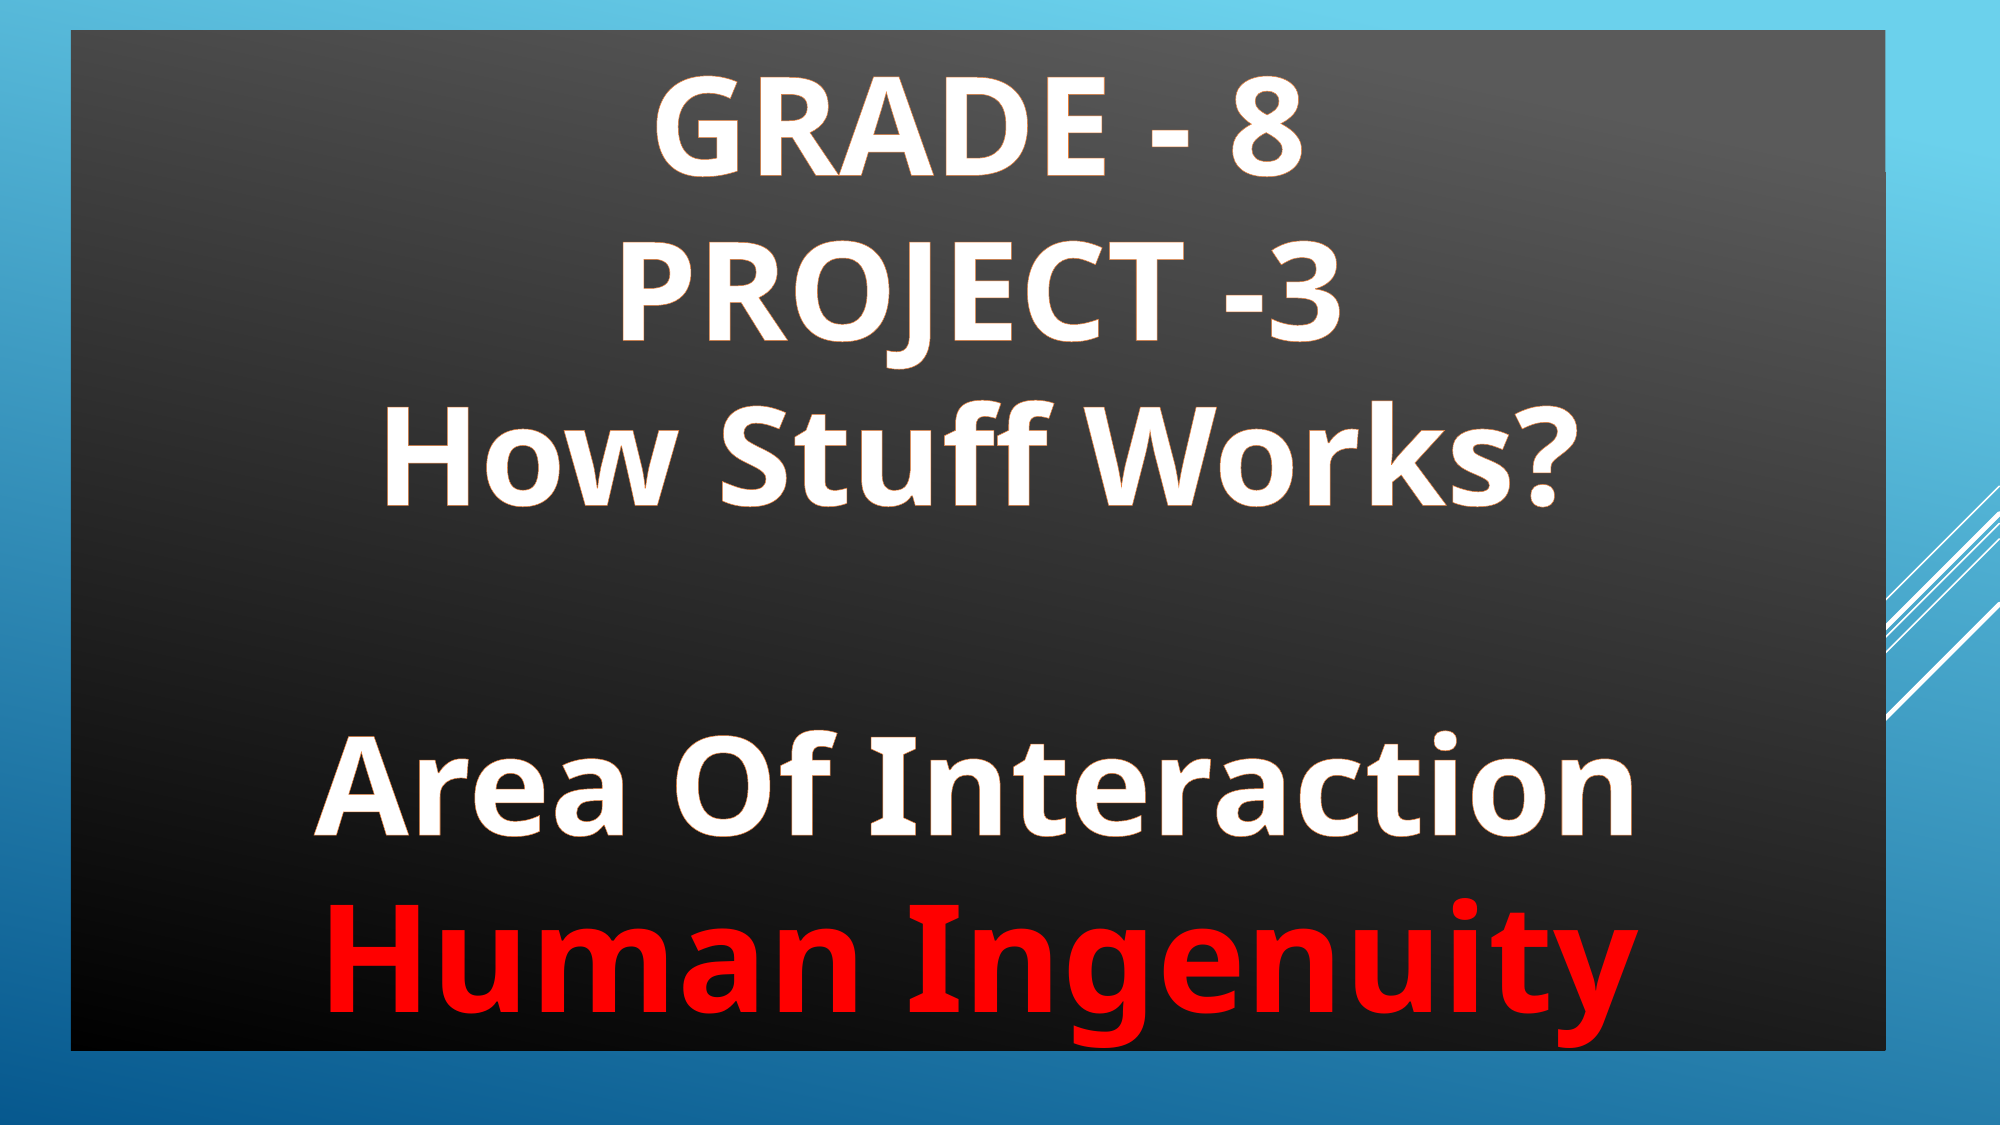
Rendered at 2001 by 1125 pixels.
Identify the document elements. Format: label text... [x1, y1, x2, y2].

text_box GRADE - 8 PROJECT -3 How Stuff Works? Area Of Interaction Human Ingenuity [70, 30, 1886, 1051]
